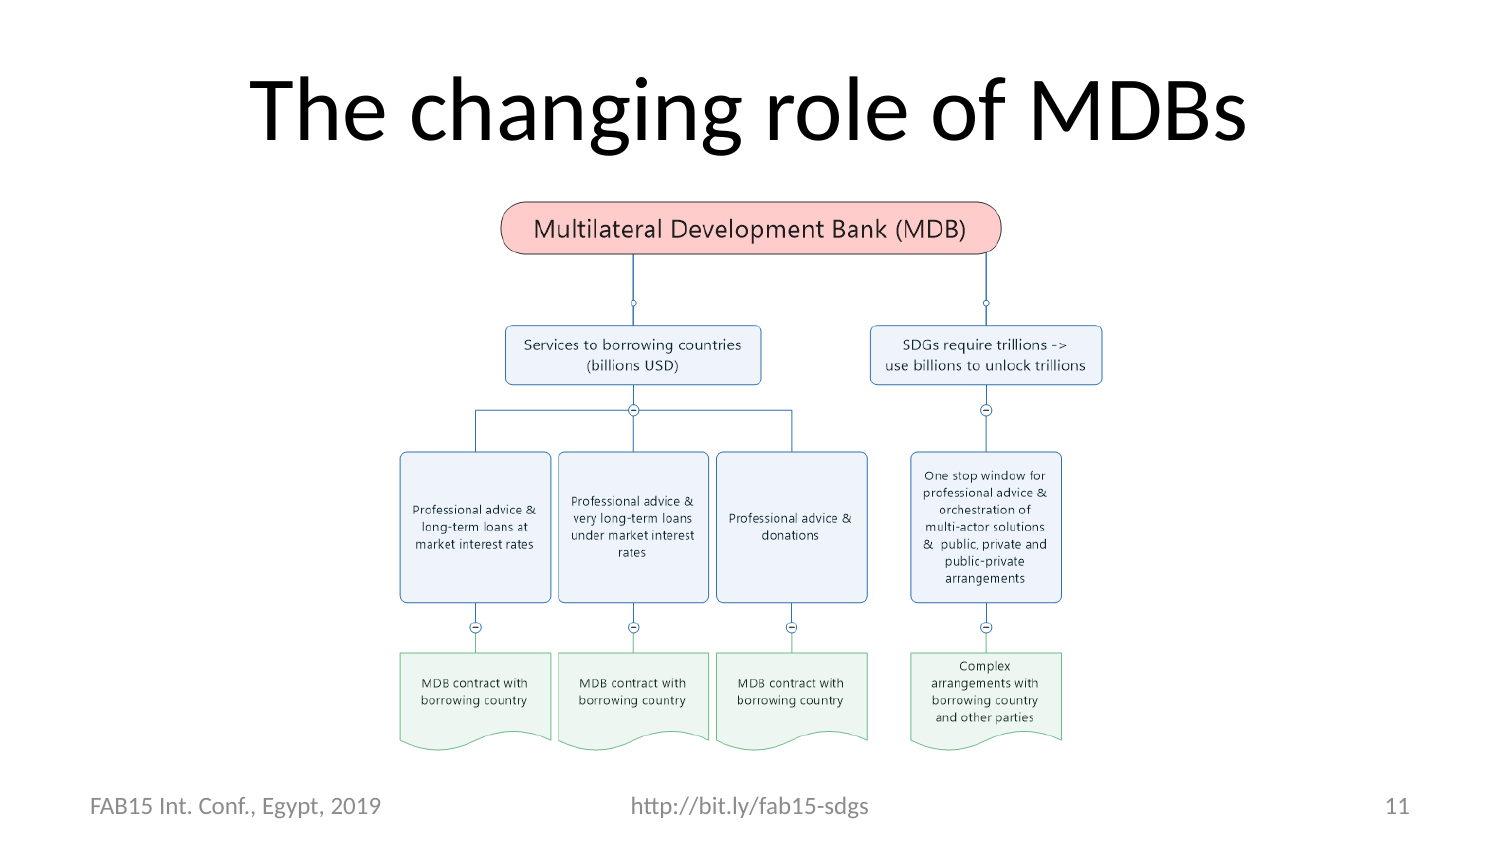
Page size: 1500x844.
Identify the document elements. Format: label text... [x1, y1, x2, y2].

title The changing role of MDBs [75, 33, 1425, 175]
slide_number FAB15 Int. Conf., Egypt, 2019 [75, 782, 425, 827]
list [394, 196, 1106, 754]
slide_number 11 [1074, 782, 1425, 827]
footer http://bit.ly/fab15-sdgs [512, 782, 988, 827]
